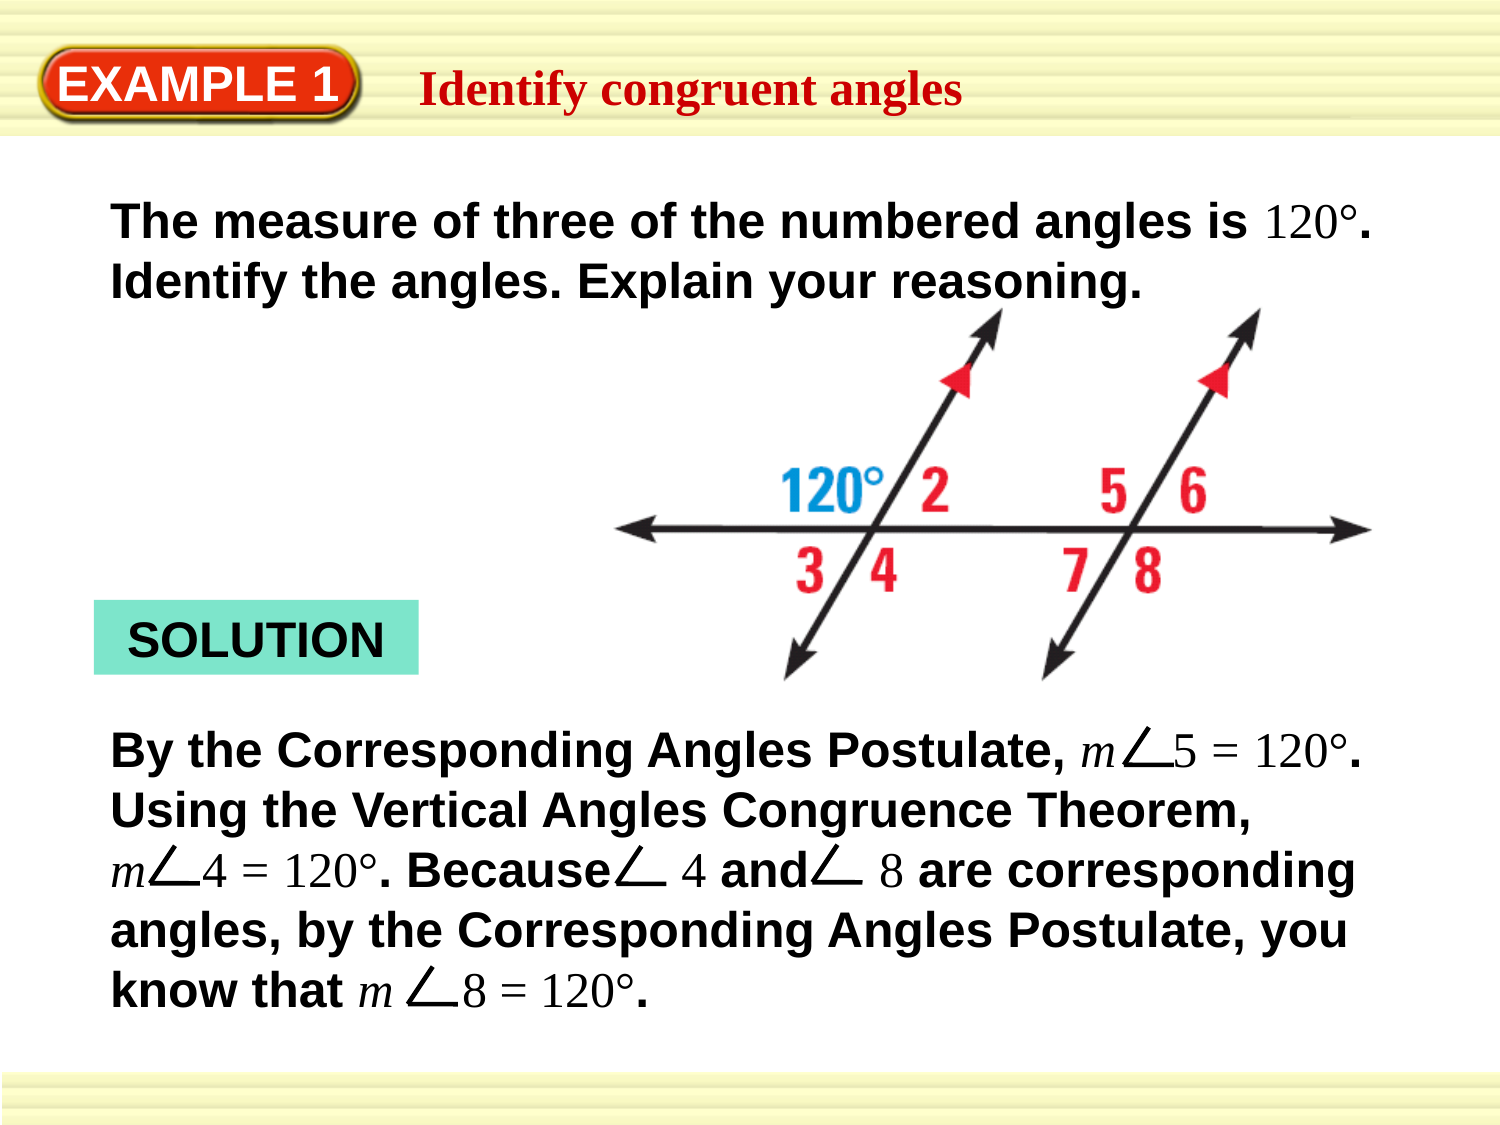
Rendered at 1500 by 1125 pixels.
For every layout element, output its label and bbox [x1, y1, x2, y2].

text_box [0, 0, 1500, 137]
text_box [94, 710, 1413, 1026]
text_box [1, 1071, 1500, 1125]
text_box [94, 180, 1413, 698]
